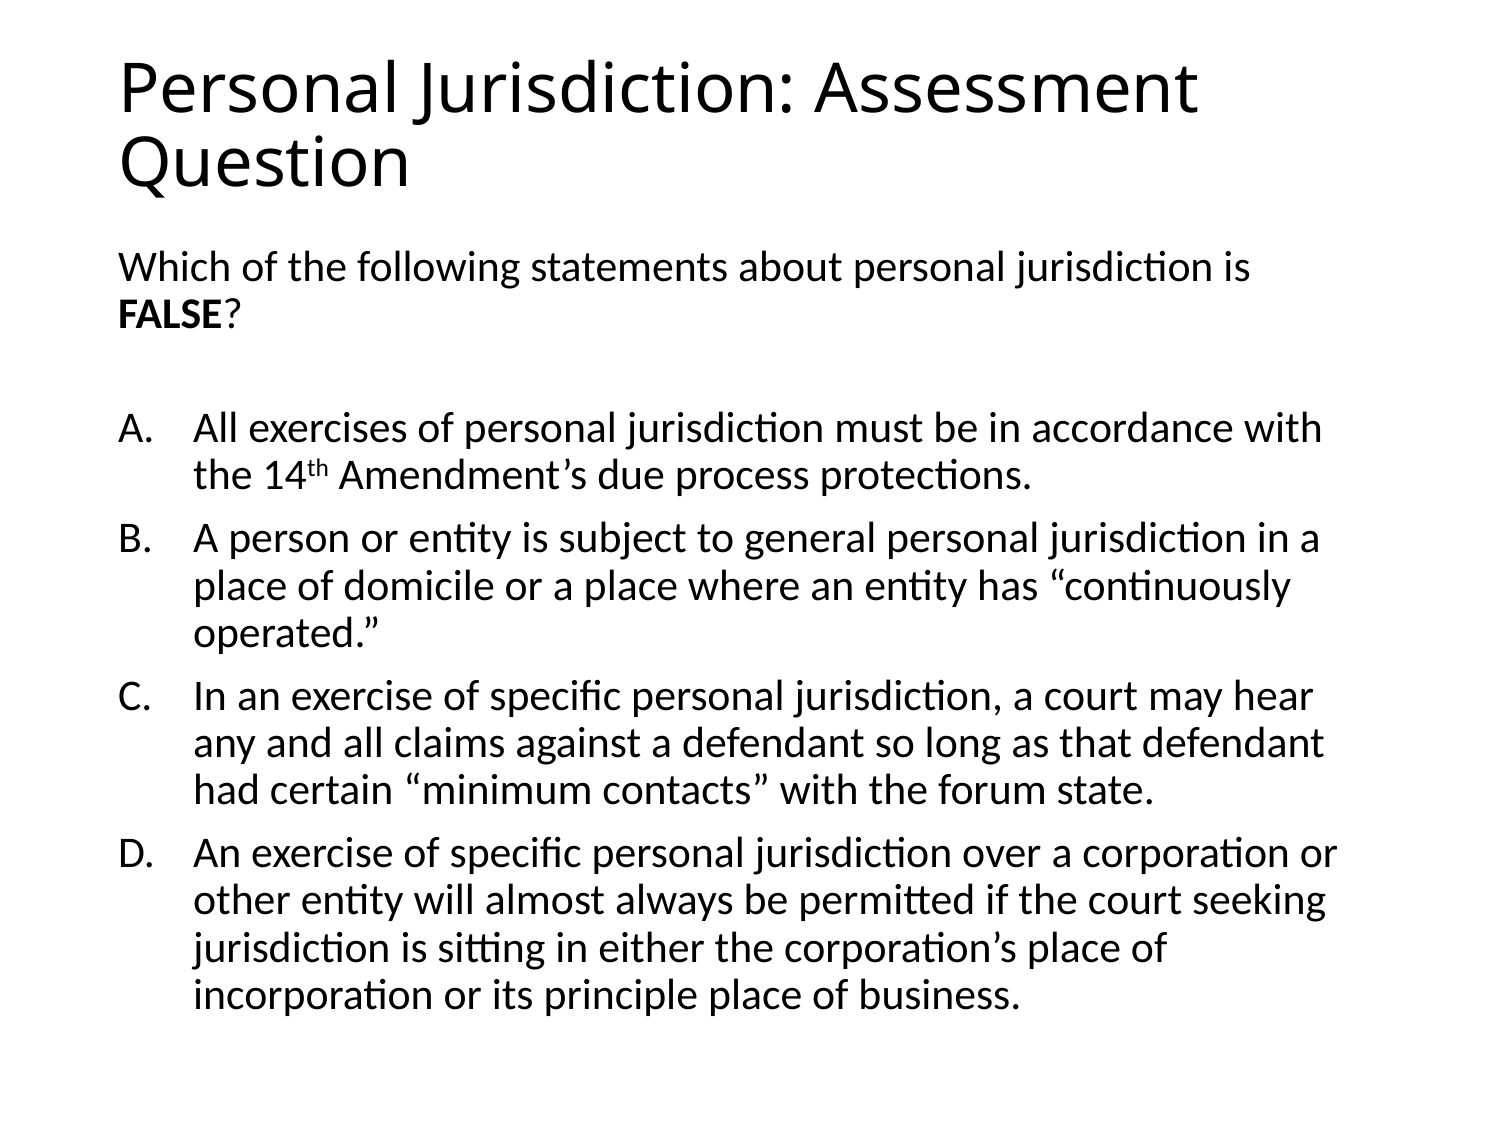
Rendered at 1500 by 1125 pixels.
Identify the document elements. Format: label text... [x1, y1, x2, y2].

list Which of the following statements about personal jurisdiction is FALSE? All exercises of personal jurisdiction must be in accordance with the 14th Amendment’s due process protections. A person or entity is subject to general personal jurisdiction in a place of domicile or a place where an entity has “continuously operated.” In an exercise of specific personal jurisdiction, a court may hear any and all claims against a defendant so long as that defendant had certain “minimum contacts” with the forum state. An exercise of specific personal jurisdiction over a corporation or other entity will almost always be permitted if the court seeking jurisdiction is sitting in either the corporation’s place of incorporation or its principle place of business. [102, 235, 1398, 950]
title Personal Jurisdiction: Assessment Question [102, 59, 1398, 235]
